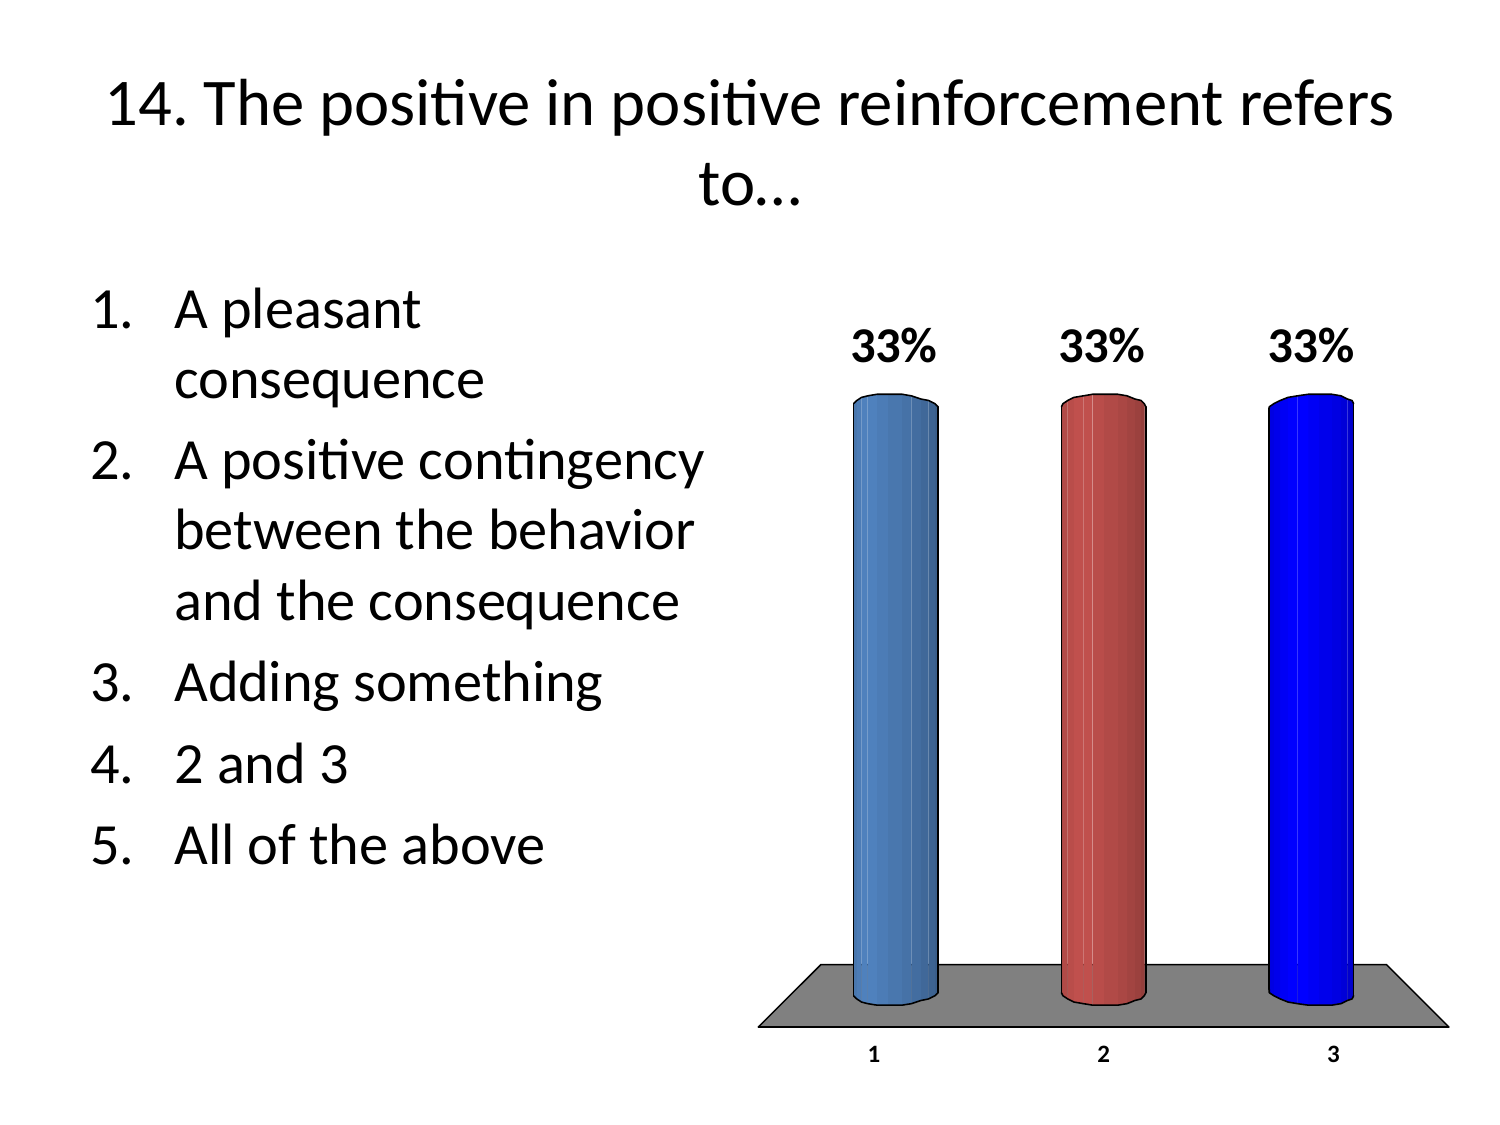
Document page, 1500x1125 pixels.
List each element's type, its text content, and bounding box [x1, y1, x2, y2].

title 14. The positive in positive reinforcement refers to… [75, 45, 1425, 233]
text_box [739, 270, 1490, 1115]
list A pleasant consequence A positive contingency between the behavior and the consequence Adding something 2 and 3 All of the above [75, 262, 750, 1005]
